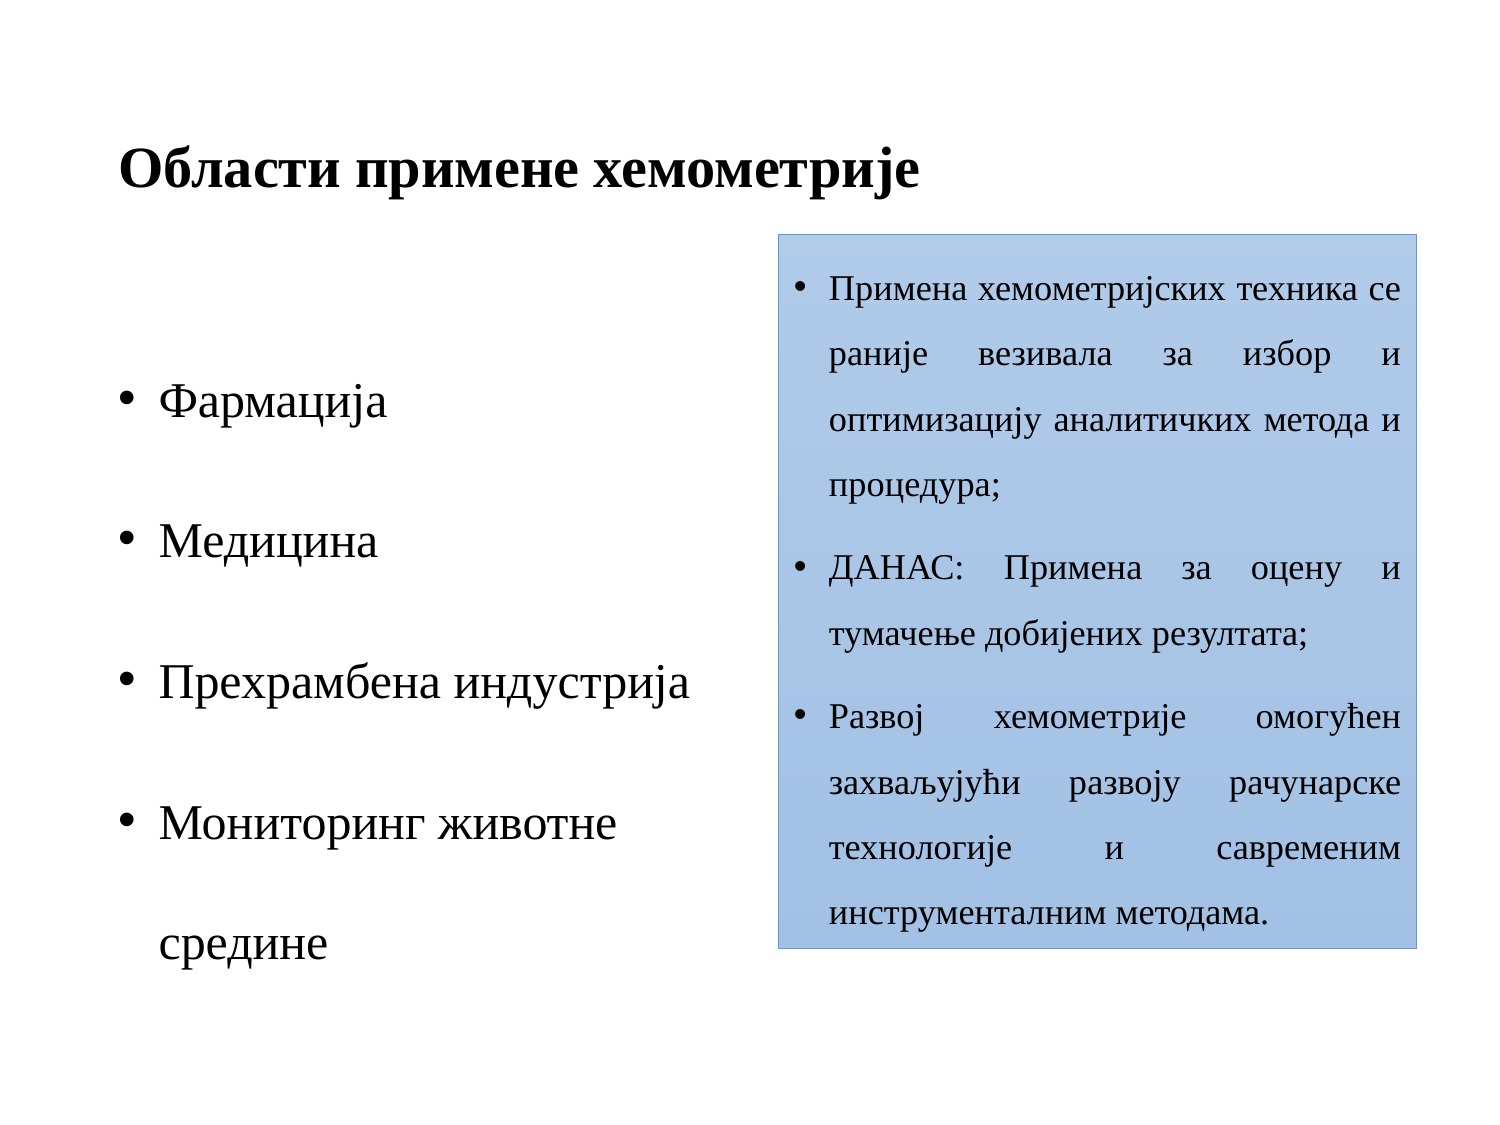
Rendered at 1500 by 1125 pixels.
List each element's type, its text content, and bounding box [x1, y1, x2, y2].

list Примена хемометријских техника се раније везивала за избор и оптимизацију аналитичких метода и процедура; ДАНАС: Примена за оцену и тумачење добијених резултата; Развој хемометрије омогућен захваљујући развоју рачунарске технологије и савременим инструменталним методама. [778, 234, 1417, 949]
list Фармација Медицина Прехрамбена индустрија Мониторинг животне средине [103, 299, 741, 1014]
title Области примене хемометрије [103, 59, 1397, 278]
